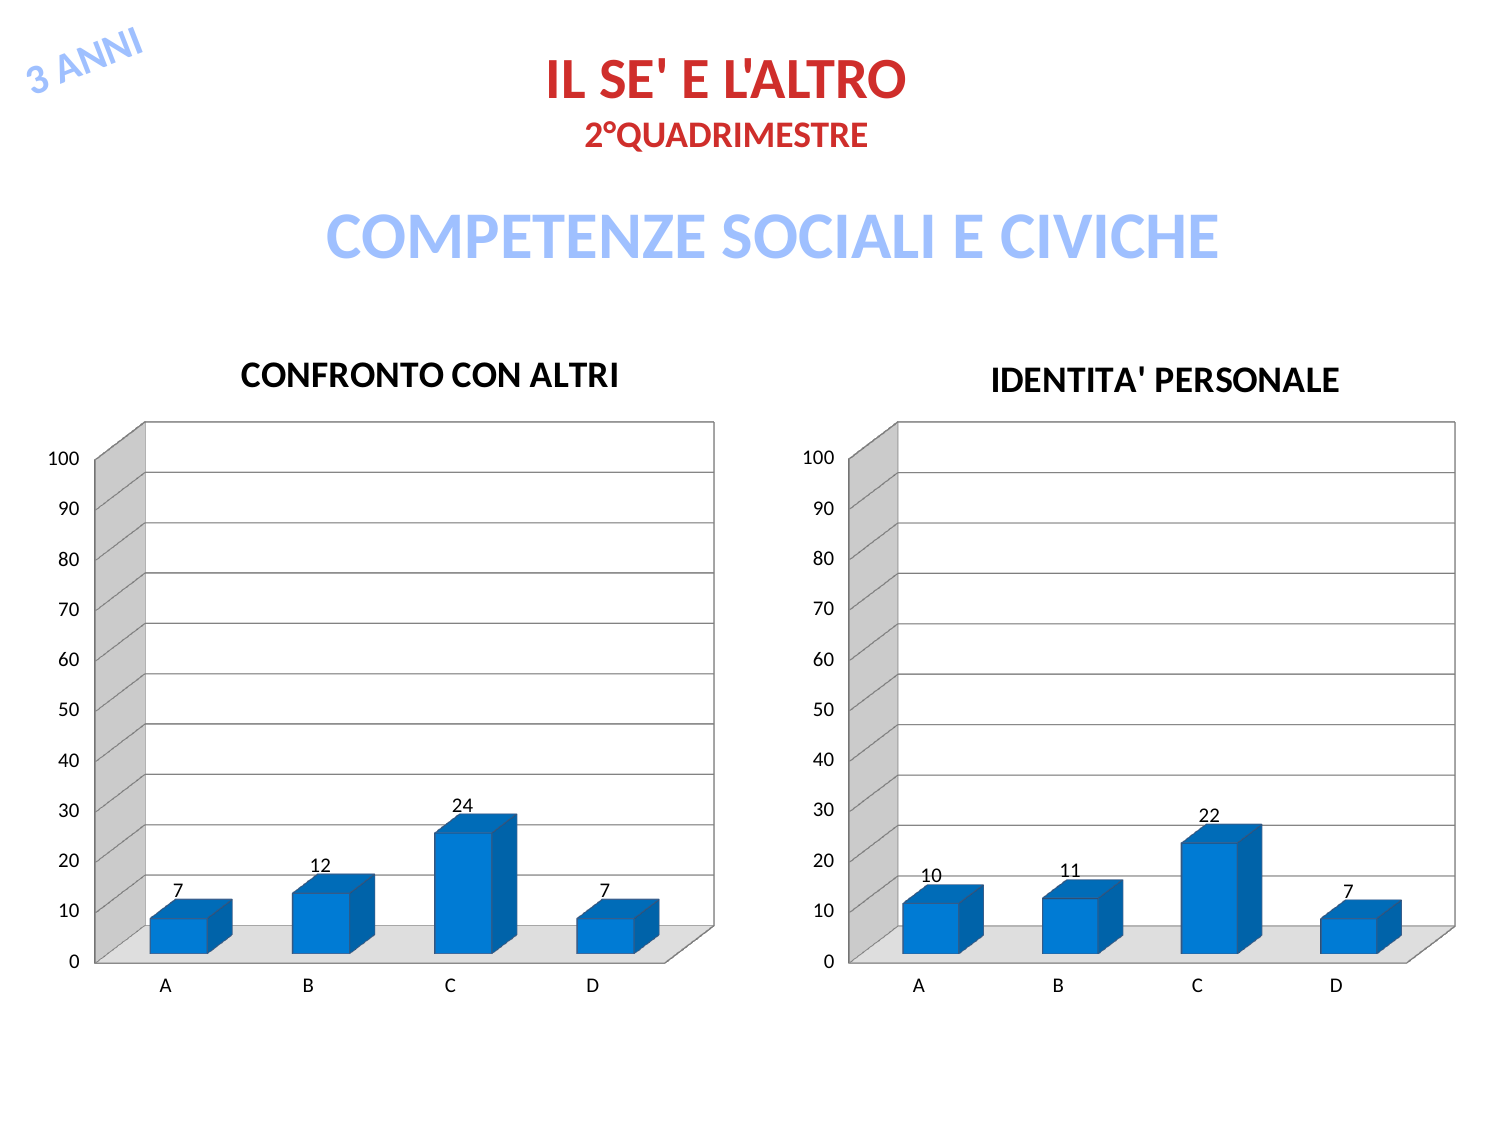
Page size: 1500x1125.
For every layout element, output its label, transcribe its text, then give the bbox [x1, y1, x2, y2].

text_box 3 ANNI [0, 0, 166, 117]
text_box Competenze sociali e civiche [253, 184, 1294, 280]
chart [29, 326, 733, 1012]
text_box IL SE' E L'ALTRO 2°QUADRIMESTRE [530, 33, 923, 163]
chart [785, 326, 1473, 1012]
